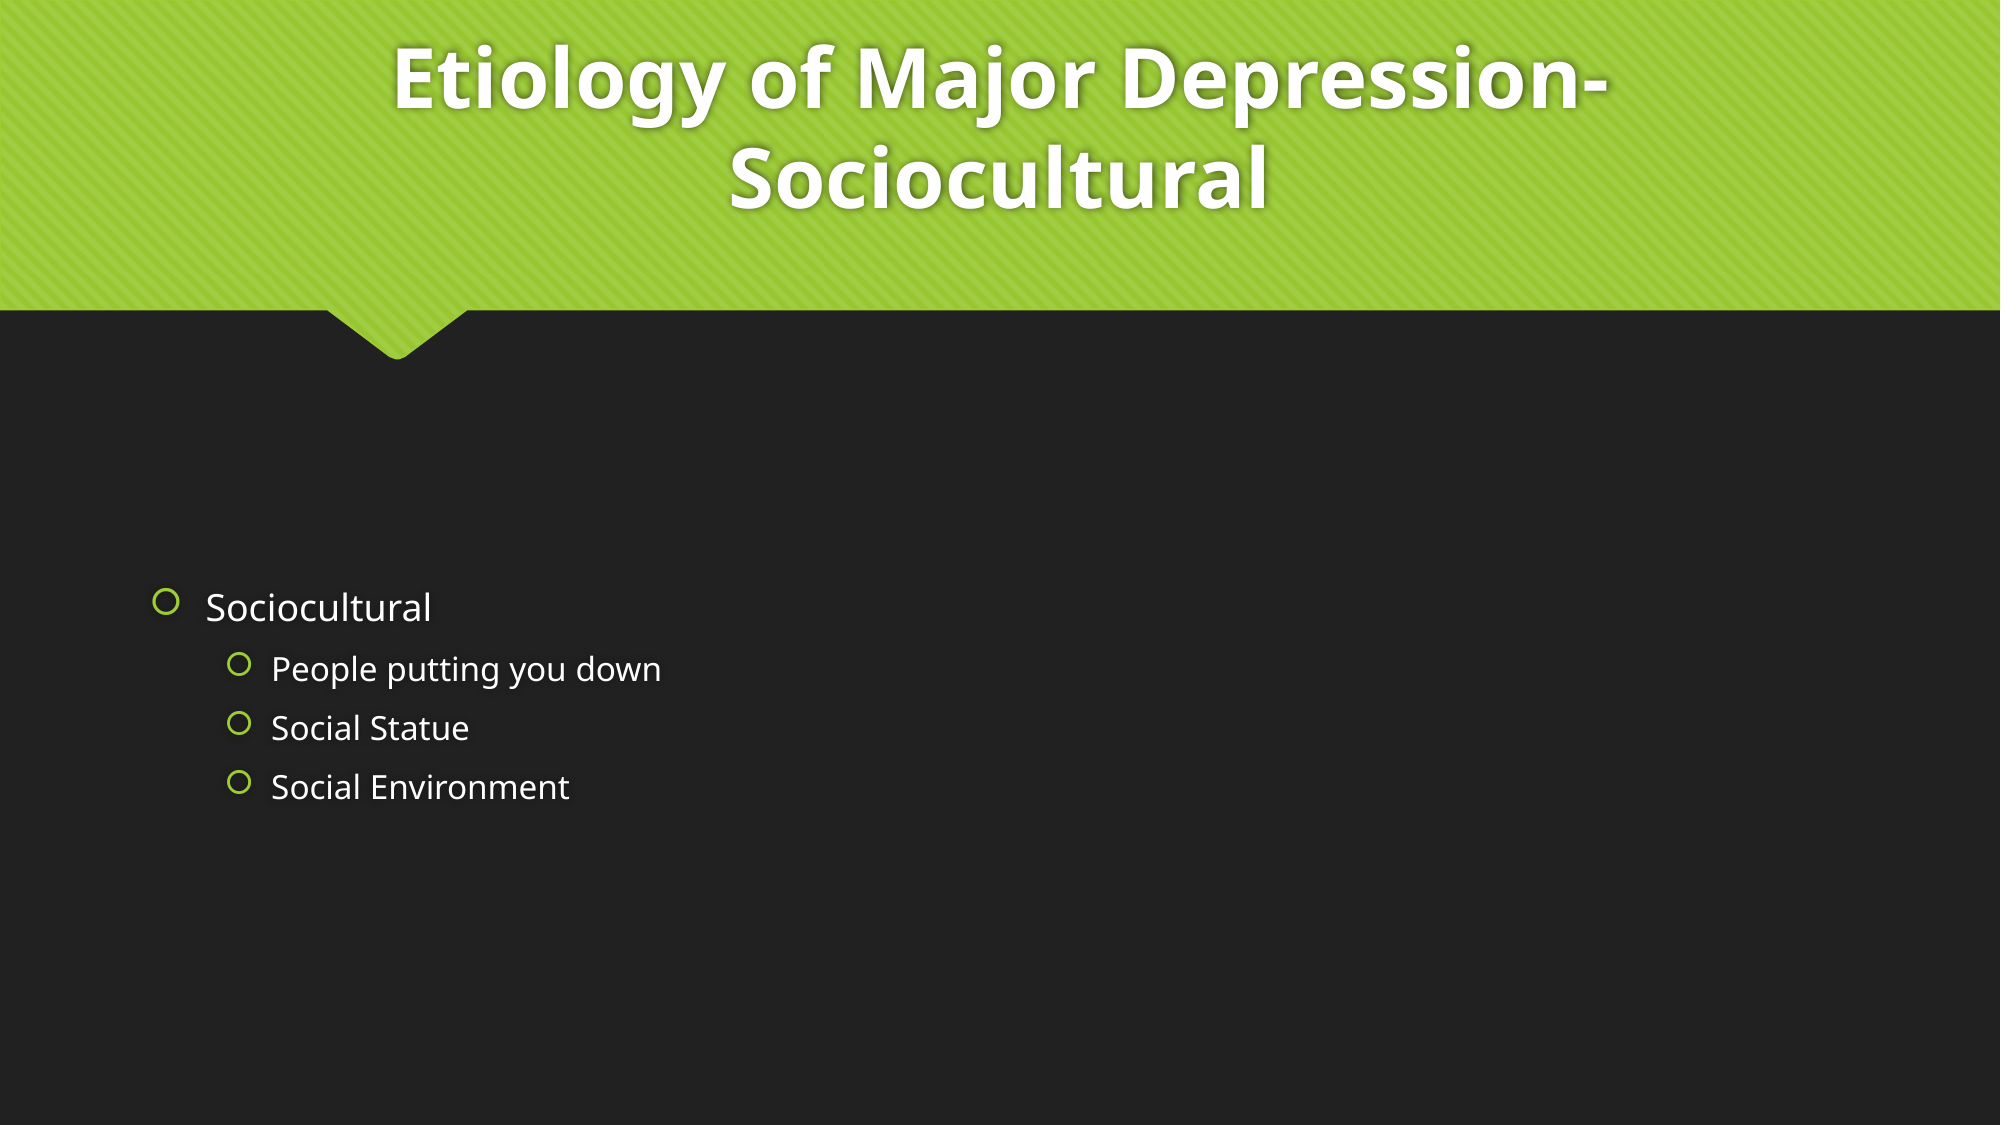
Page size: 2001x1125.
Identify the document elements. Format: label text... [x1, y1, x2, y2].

list Sociocultural People putting you down Social Statue Social Environment [134, 364, 1866, 962]
title Etiology of Major Depression- Sociocultural [132, 73, 1868, 233]
